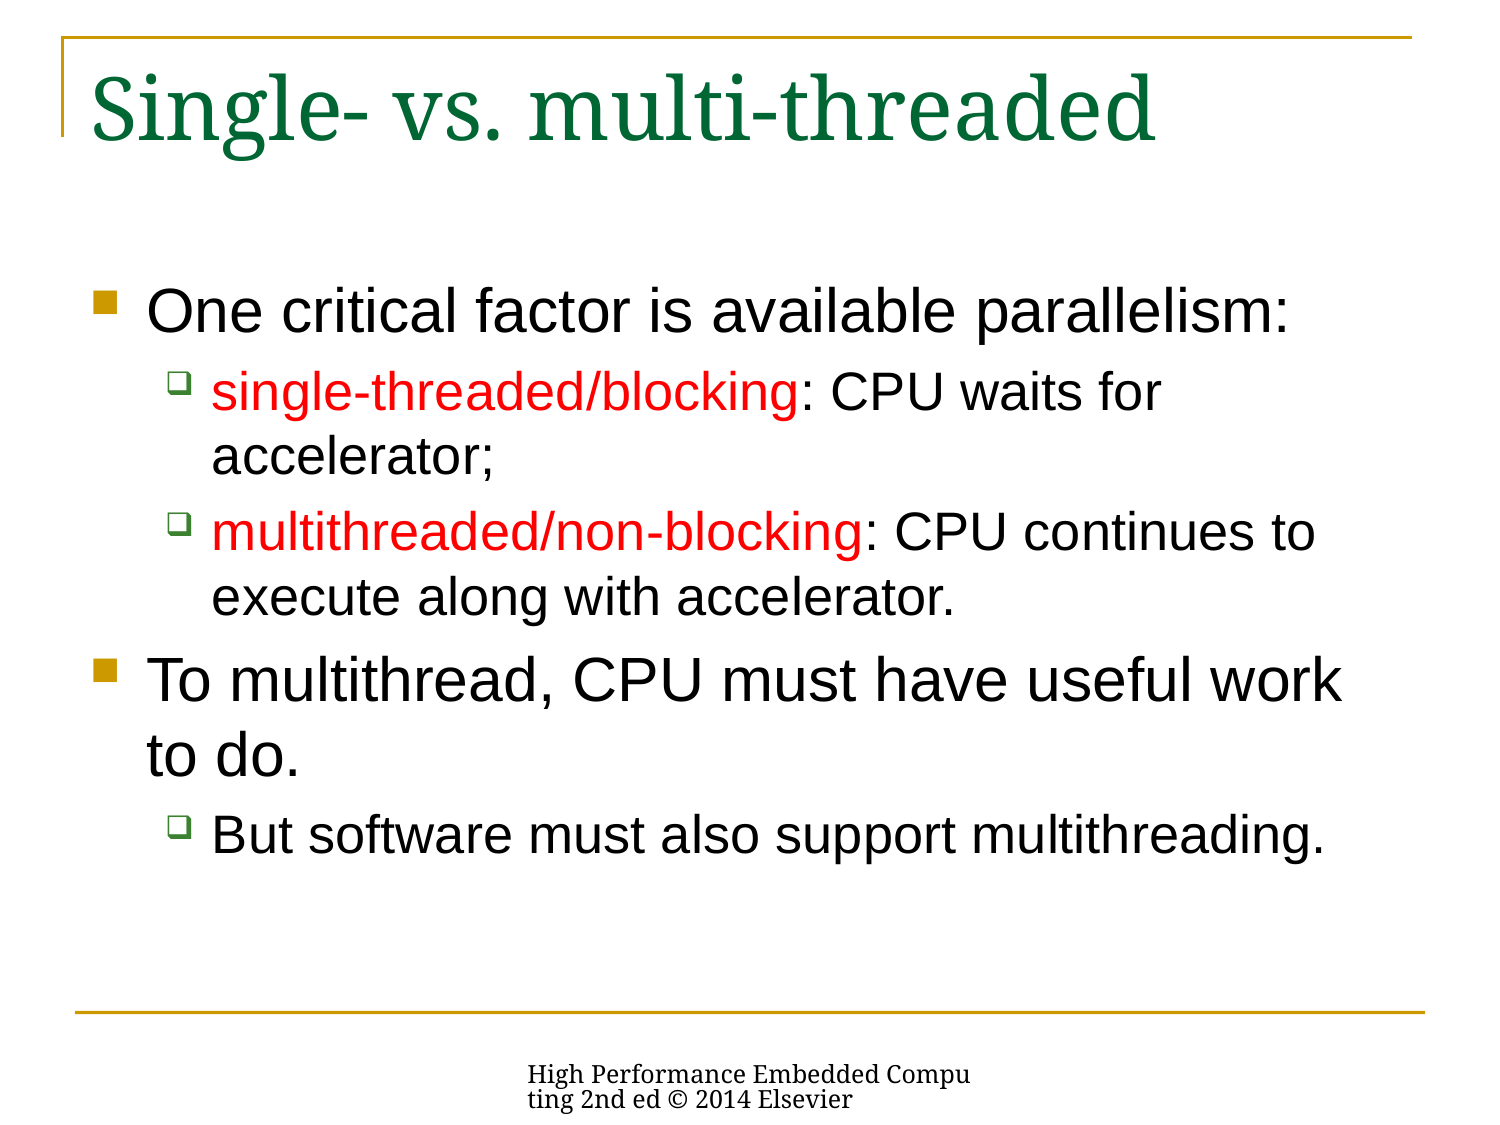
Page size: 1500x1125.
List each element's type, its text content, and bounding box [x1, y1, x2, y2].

footer High Performance Embedded Computing 2nd ed © 2014 Elsevier [512, 1025, 988, 1100]
title Single- vs. multi-threaded [75, 45, 1425, 233]
list One critical factor is available parallelism: single-threaded/blocking: CPU waits for accelerator; multithreaded/non-blocking: CPU continues to execute along with accelerator. To multithread, CPU must have useful work to do. But software must also support multithreading. [75, 262, 1425, 1006]
